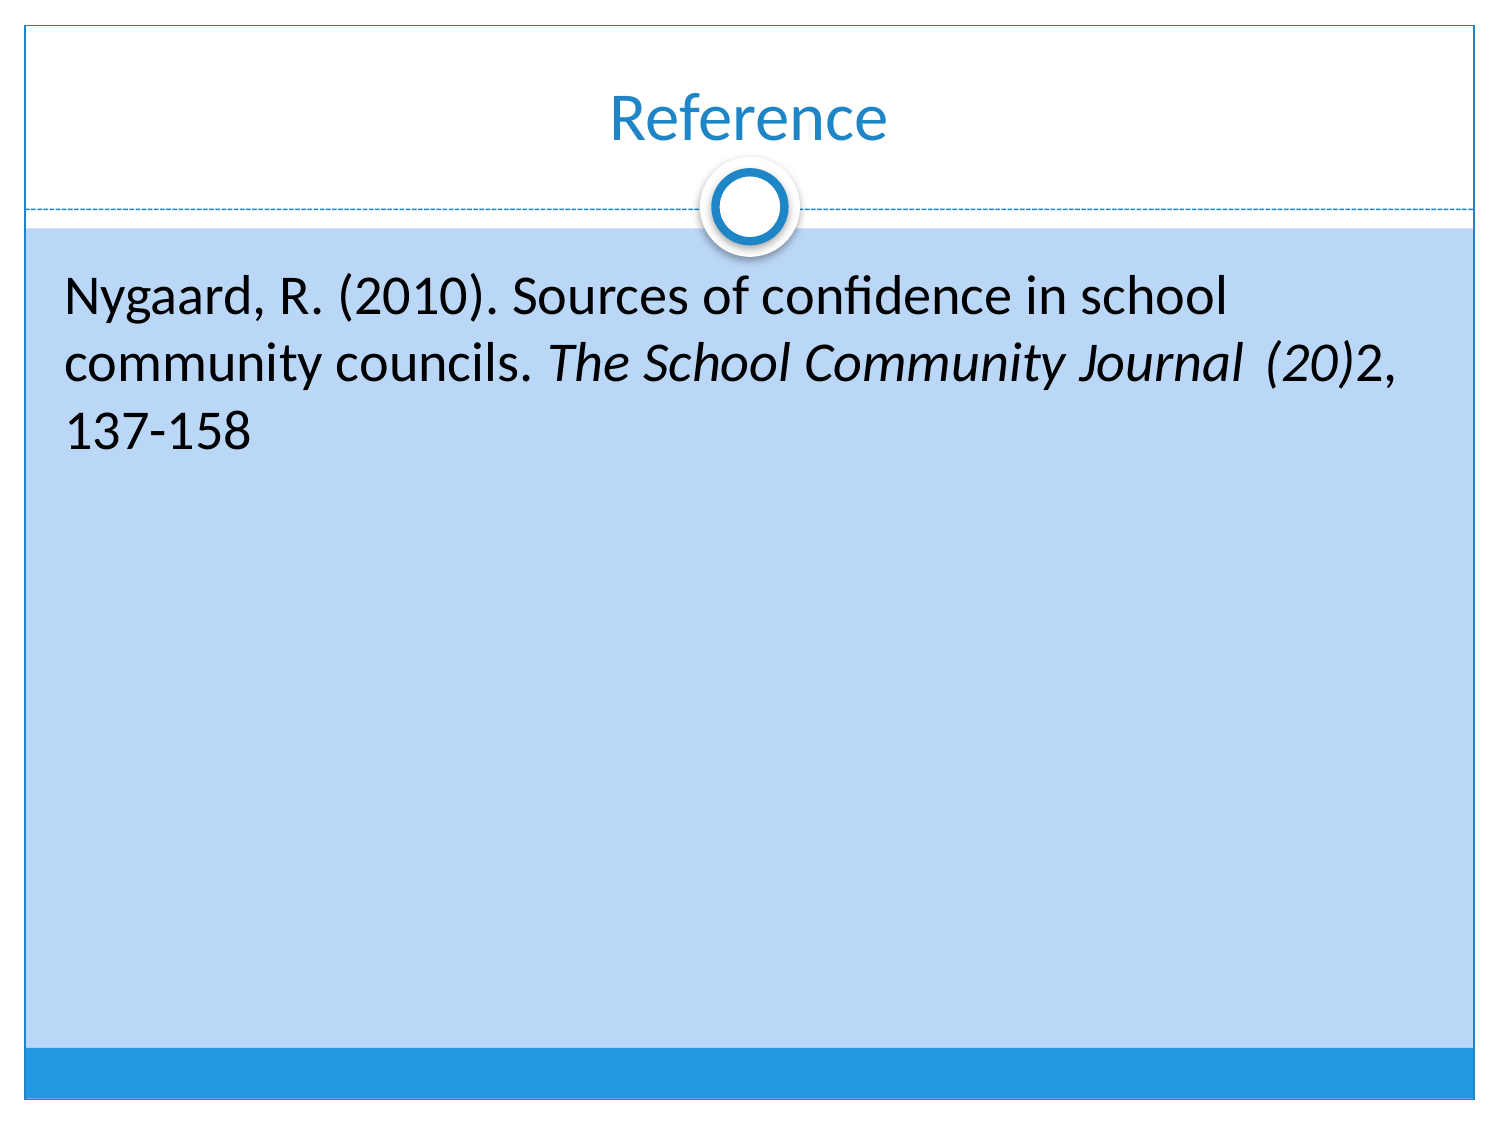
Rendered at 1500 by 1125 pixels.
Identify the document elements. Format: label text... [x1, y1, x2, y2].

title Reference [49, 37, 1450, 162]
list Nygaard, R. (2010). Sources of confidence in school community councils. The School Community Journal (20)2, 137-158 [49, 250, 1445, 1001]
